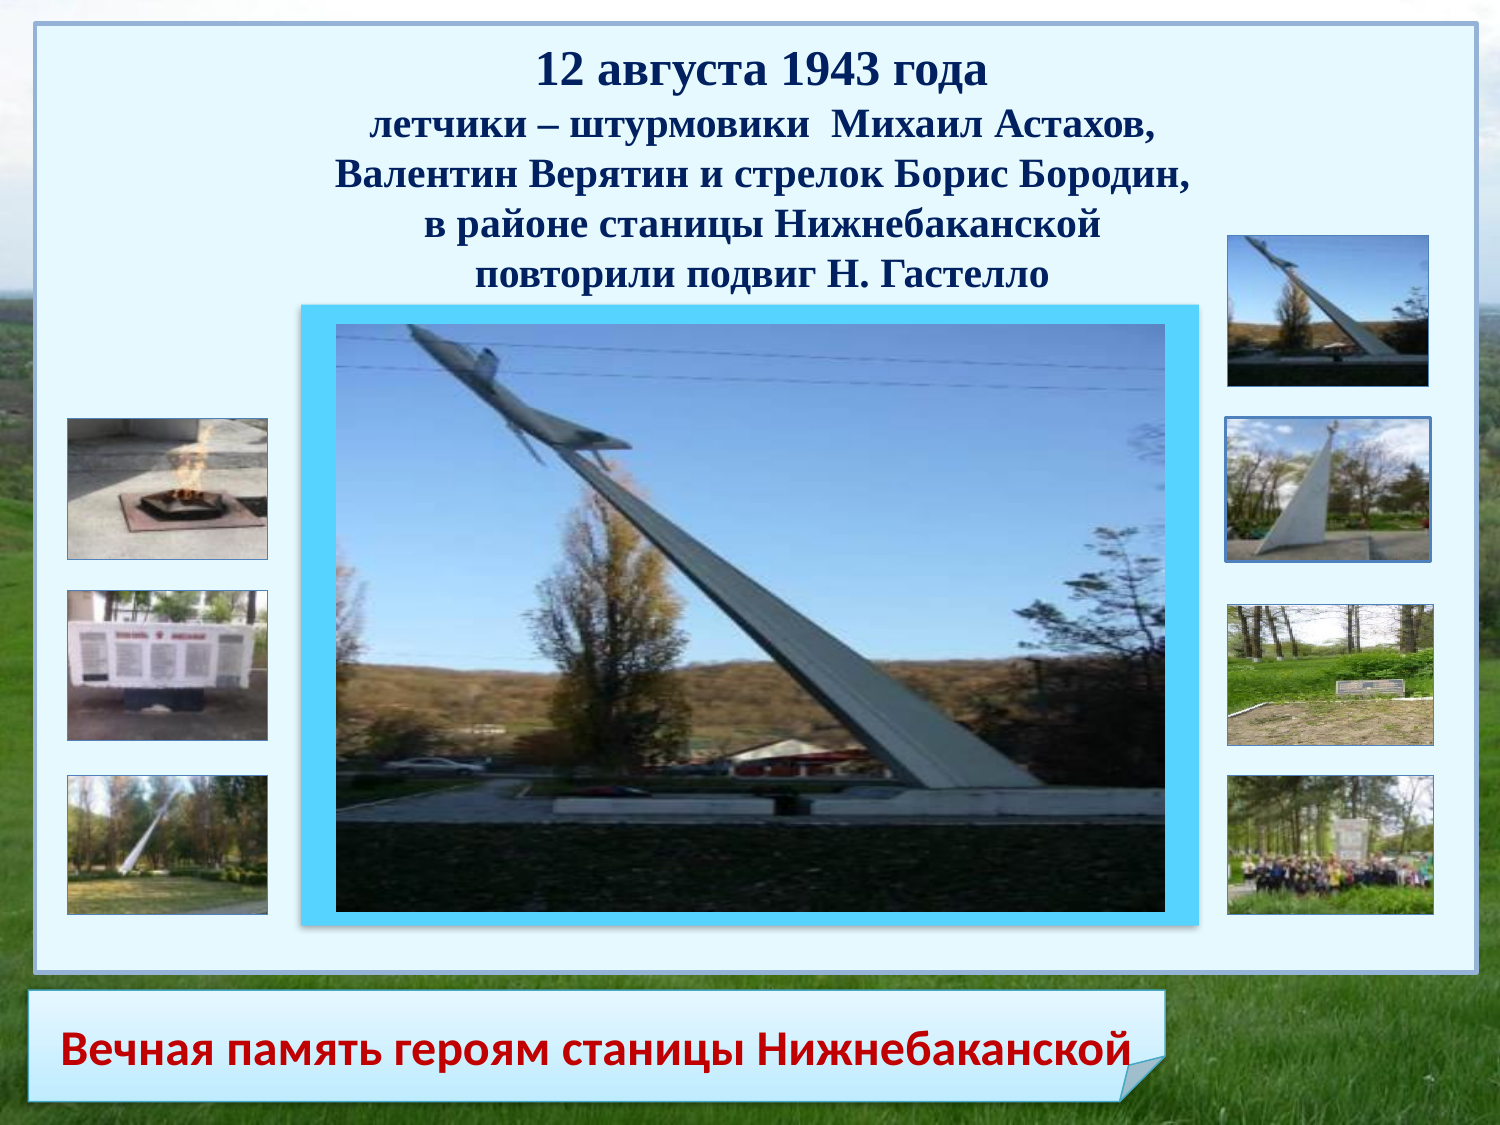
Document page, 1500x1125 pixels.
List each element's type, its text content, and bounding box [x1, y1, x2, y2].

text_box 12 августа 1943 года летчики – штурмовики Михаил Астахов, Валентин Верятин и стрелок Борис Бородин, в районе станицы Нижнебаканской повторили подвиг Н. Гастелло [199, 28, 1337, 374]
text_box [299, 303, 1201, 928]
text_box [33, 21, 1479, 975]
text_box Вечная память героям станицы Нижнебаканской [27, 989, 1166, 1103]
picture [0, 0, 1500, 1125]
